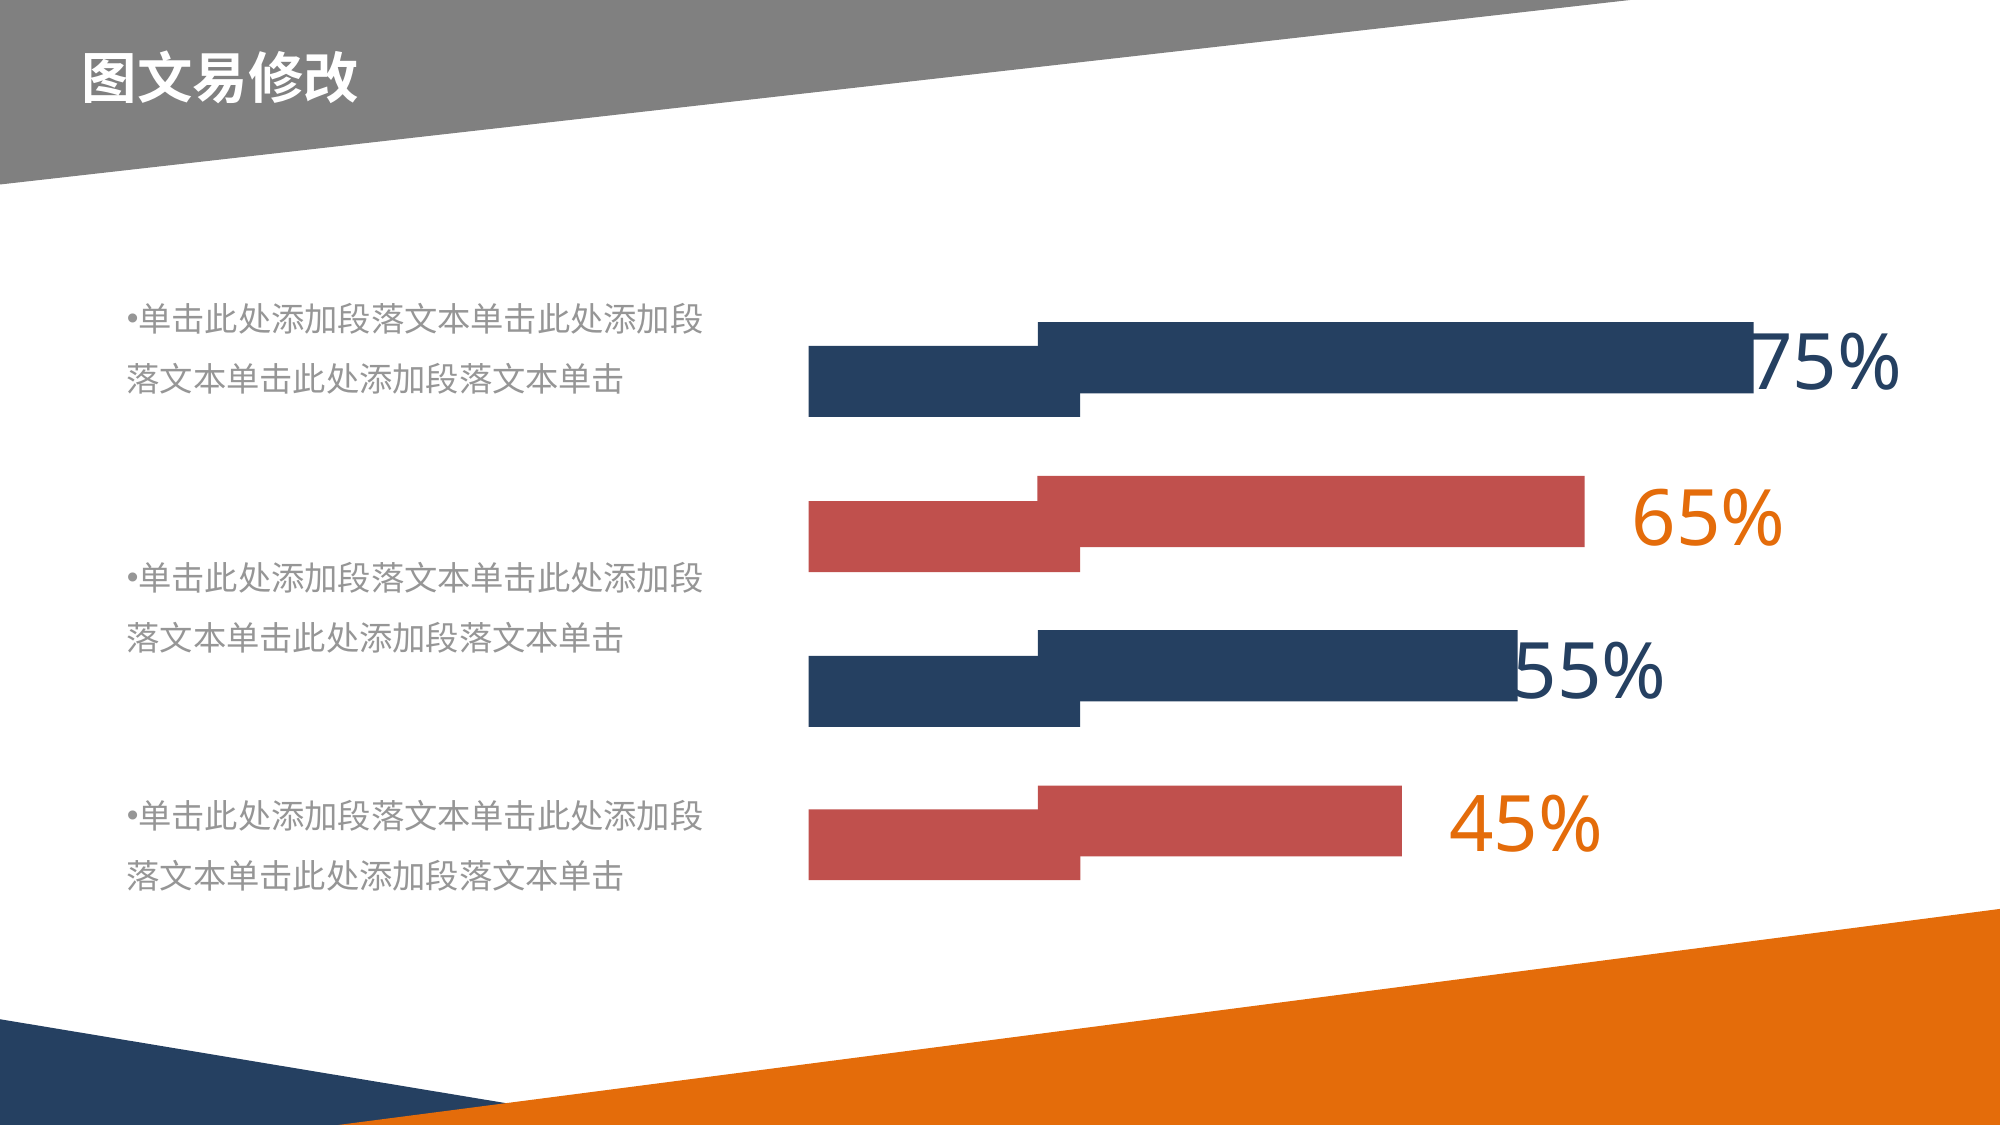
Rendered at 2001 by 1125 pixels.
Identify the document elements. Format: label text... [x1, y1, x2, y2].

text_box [808, 459, 1833, 573]
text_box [808, 304, 1950, 418]
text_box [111, 270, 723, 905]
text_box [808, 612, 1715, 728]
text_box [808, 766, 1651, 881]
text_box 图文易修改 [0, 42, 441, 110]
